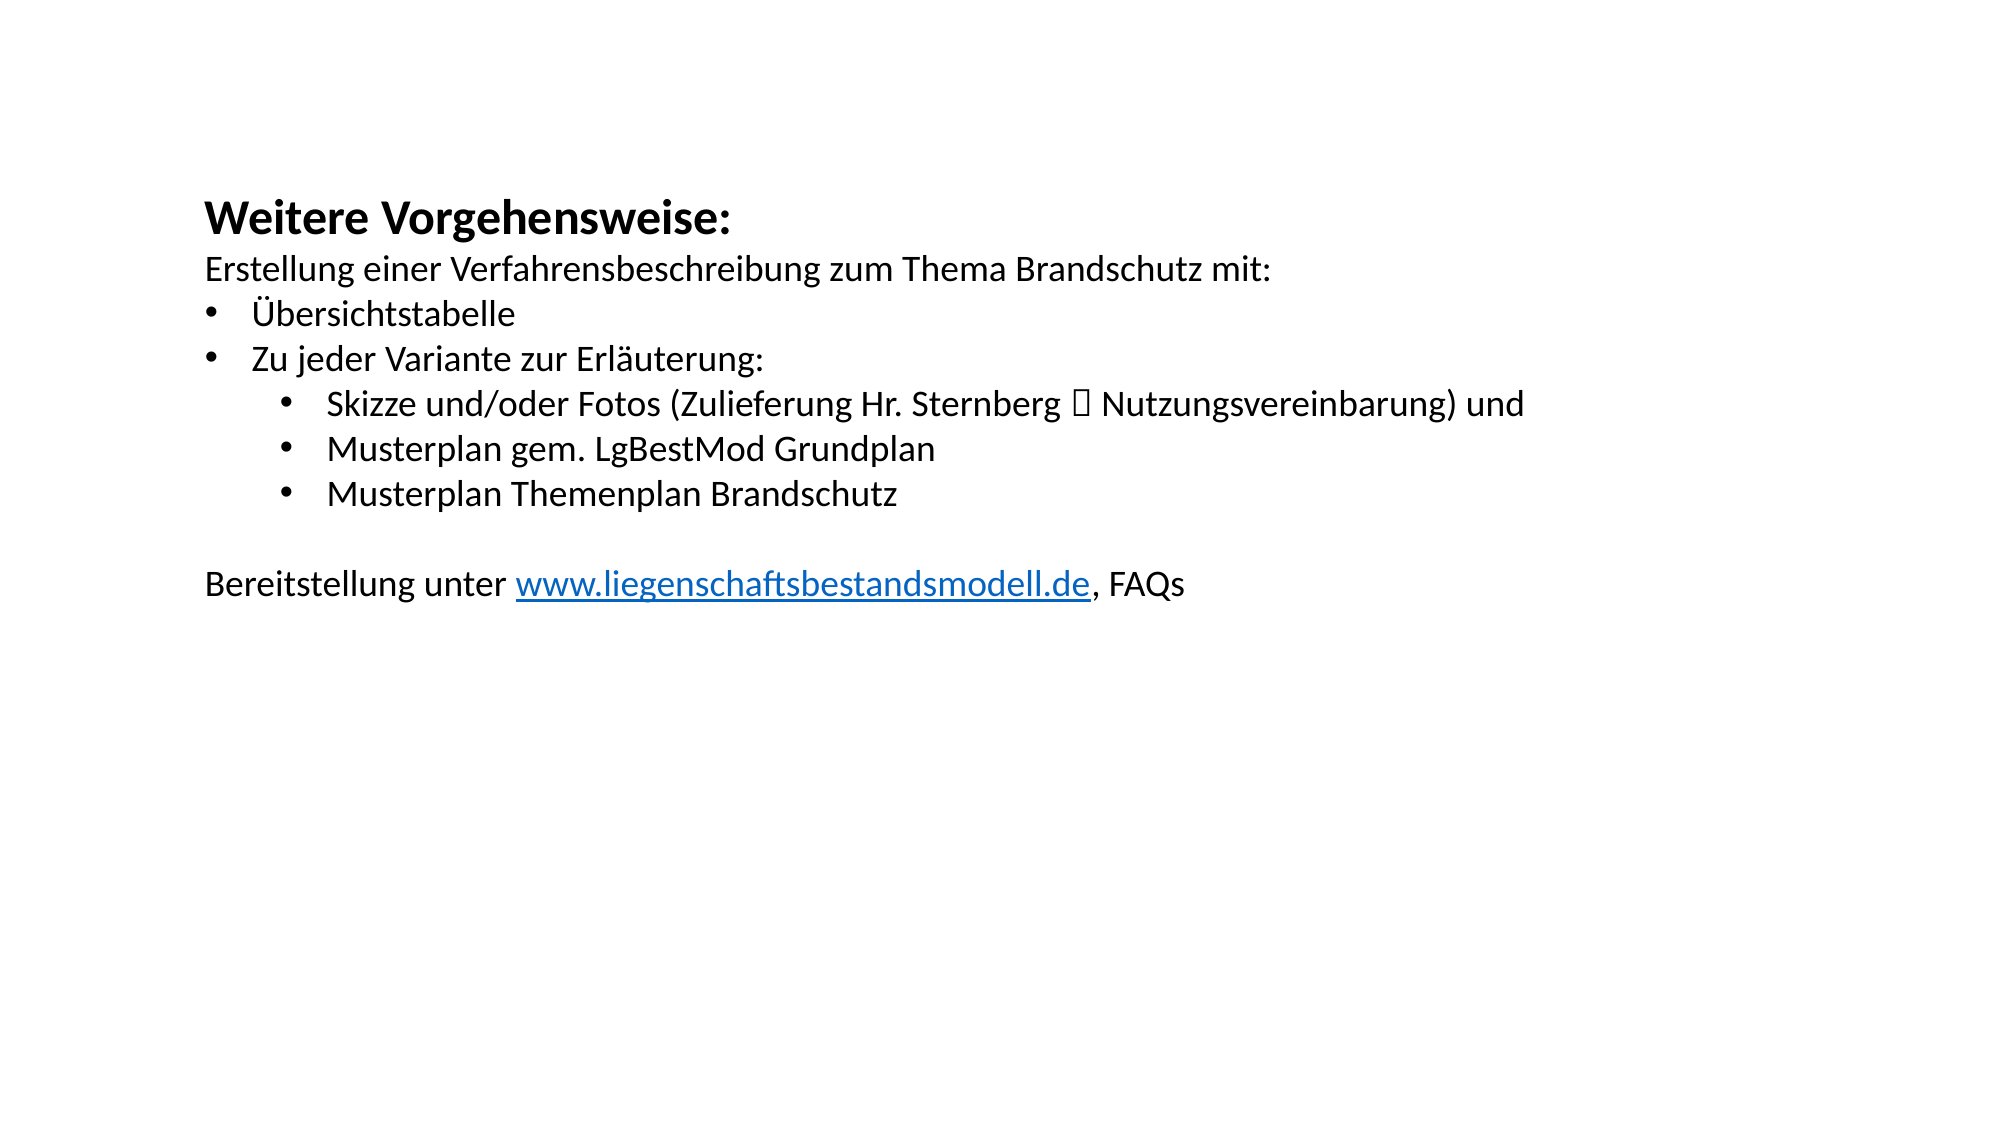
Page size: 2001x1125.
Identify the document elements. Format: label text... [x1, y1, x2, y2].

text_box Weitere Vorgehensweise: Erstellung einer Verfahrensbeschreibung zum Thema Brandschutz mit: Übersichtstabelle Zu jeder Variante zur Erläuterung: Skizze und/oder Fotos (Zulieferung Hr. Sternberg  Nutzungsvereinbarung) und Musterplan gem. LgBestMod Grundplan Musterplan Themenplan Brandschutz Bereitstellung unter www.liegenschaftsbestandsmodell.de, FAQs [189, 177, 1550, 657]
